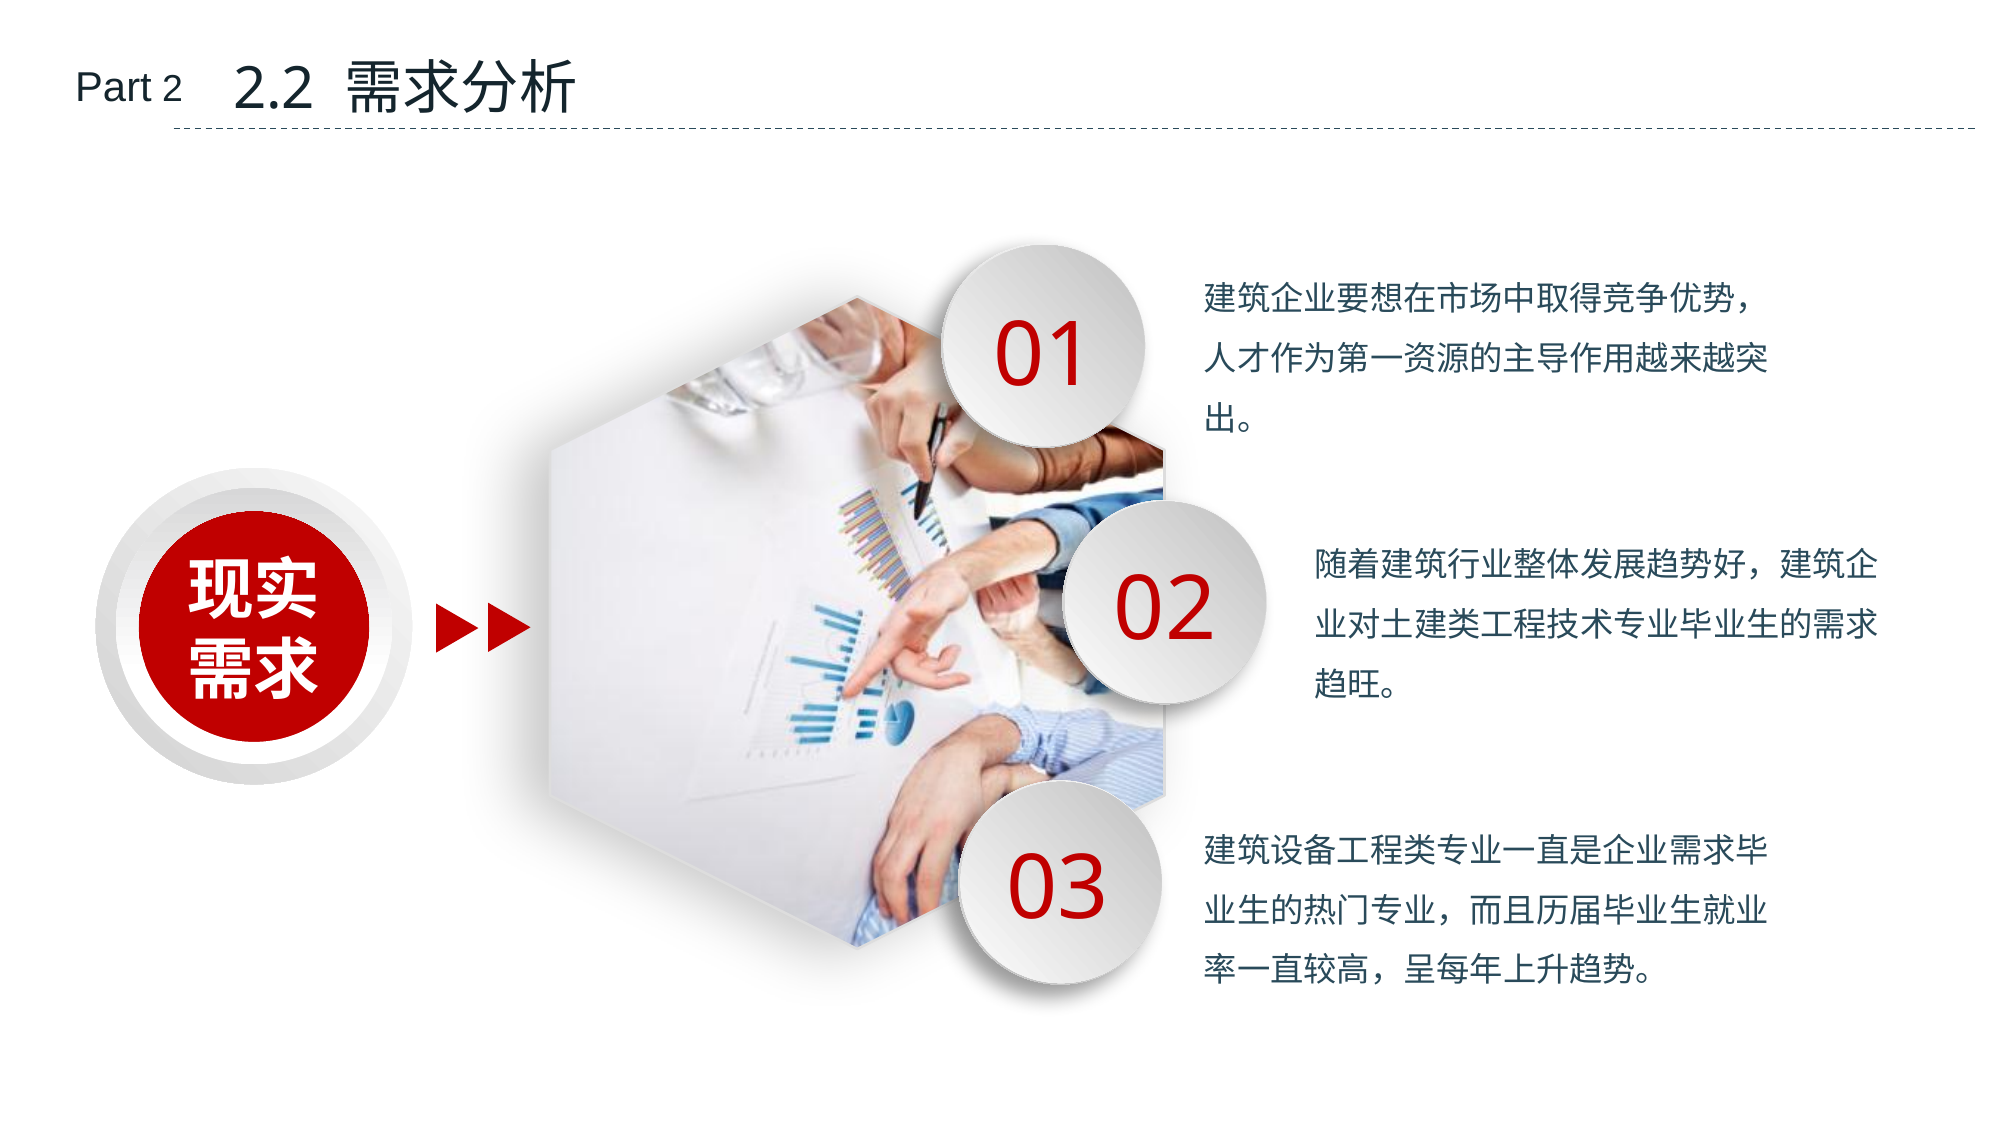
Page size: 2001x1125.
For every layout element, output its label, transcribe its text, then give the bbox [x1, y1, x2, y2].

text_box Part 2 [22, 52, 198, 118]
text_box [433, 601, 481, 655]
text_box 建筑设备工程类专业一直是企业需求毕业生的热门专业，而且历届毕业生就业率一直较高，呈每年上升趋势。 [1183, 798, 1805, 999]
text_box 随着建筑行业整体发展趋势好，建筑企业对土建类工程技术专业毕业生的需求趋旺。 [1294, 513, 1915, 714]
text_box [1062, 499, 1267, 705]
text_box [95, 467, 413, 785]
text_box 建筑企业要想在市场中取得竞争优势，人才作为第一资源的主导作用越来越突出。 [1183, 247, 1805, 448]
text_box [957, 780, 1163, 985]
text_box [547, 294, 1167, 951]
text_box [486, 600, 533, 654]
text_box 2.2 需求分析 [218, 42, 1046, 127]
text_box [941, 243, 1146, 448]
